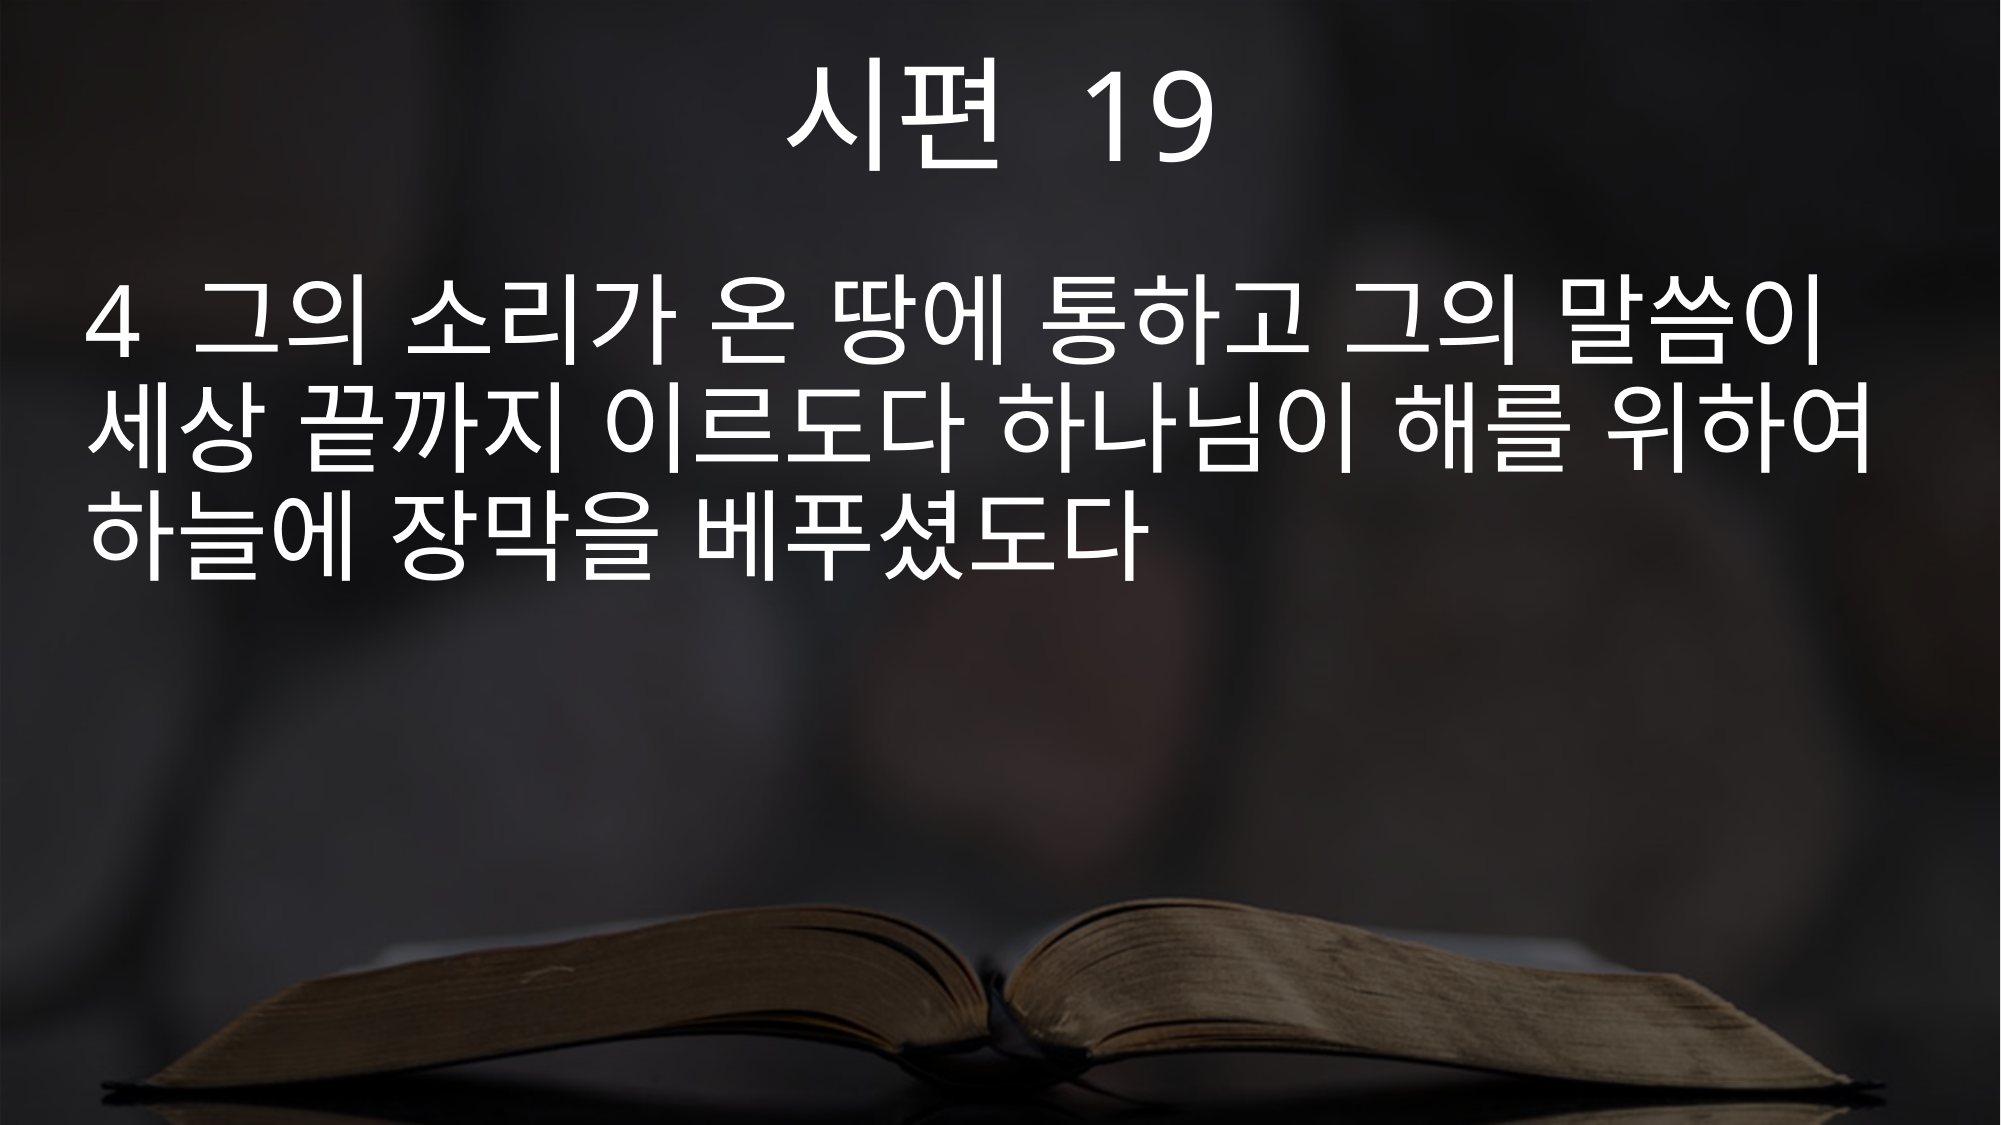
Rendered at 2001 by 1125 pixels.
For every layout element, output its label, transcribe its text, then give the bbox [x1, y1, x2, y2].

footer 시편 19 [0, 32, 2000, 192]
picture [0, 0, 2001, 1125]
list 4 그의 소리가 온 땅에 통하고 그의 말씀이 세상 끝까지 이르도다 하나님이 해를 위하여 하늘에 장막을 베푸셨도다 [69, 263, 1953, 423]
